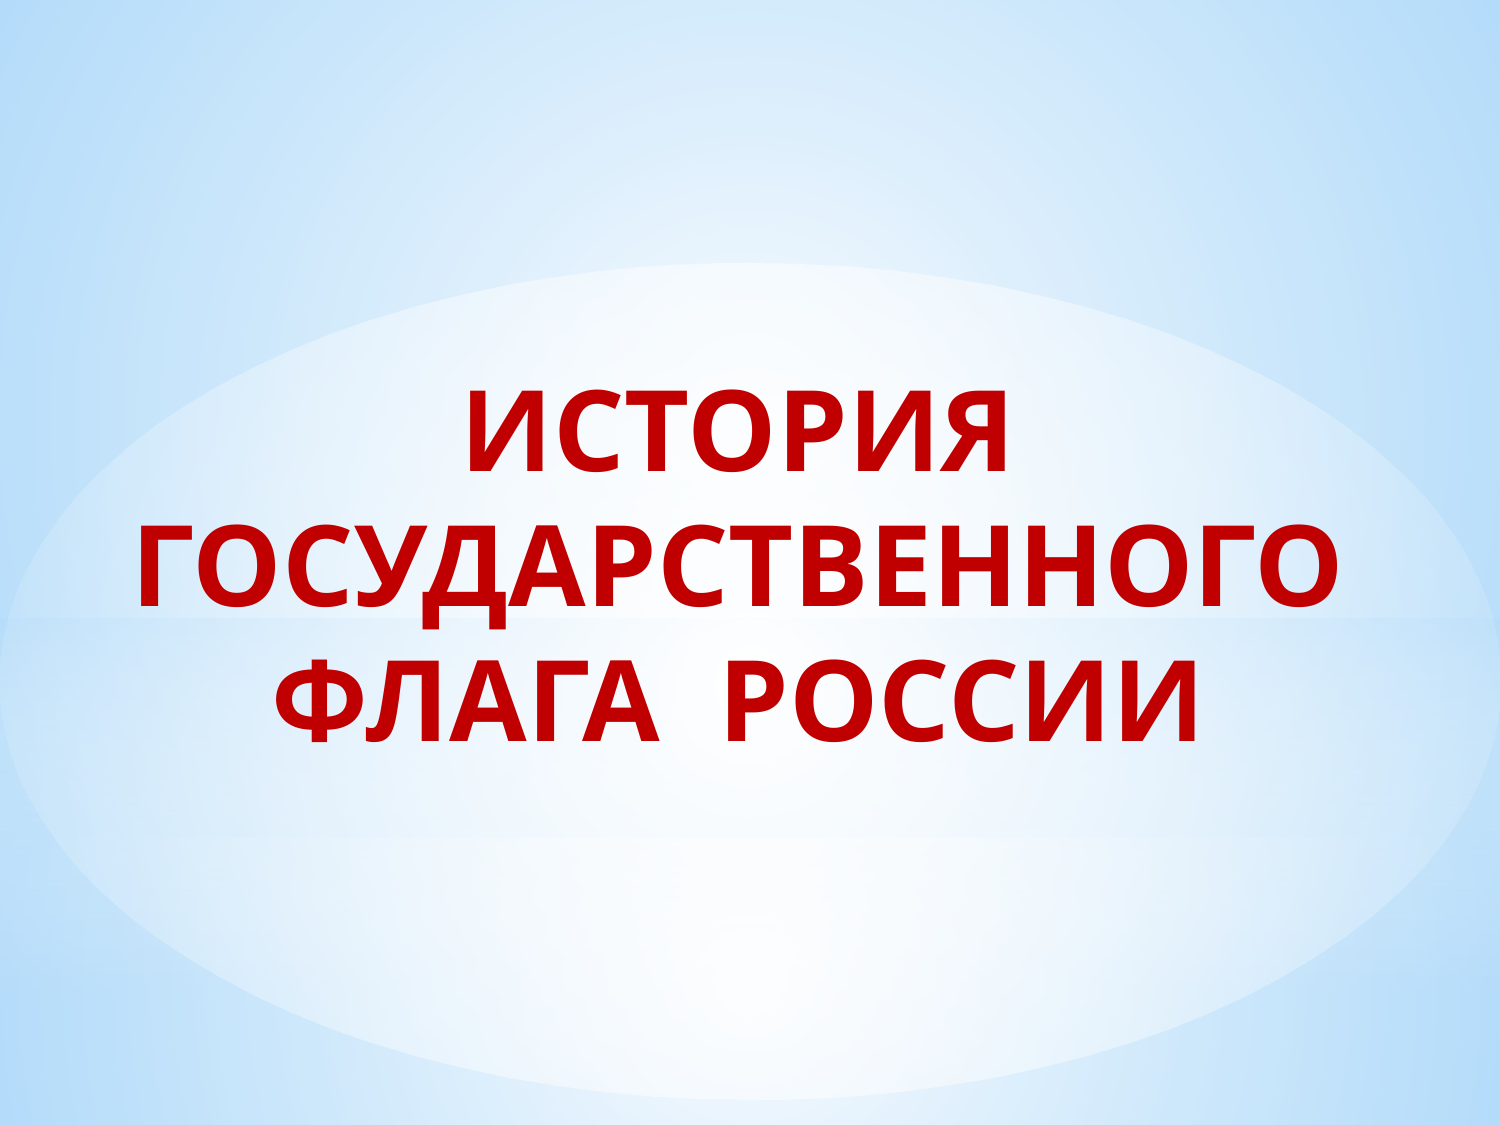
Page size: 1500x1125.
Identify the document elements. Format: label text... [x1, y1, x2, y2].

text_box История государственного Флага России [58, 351, 1418, 772]
